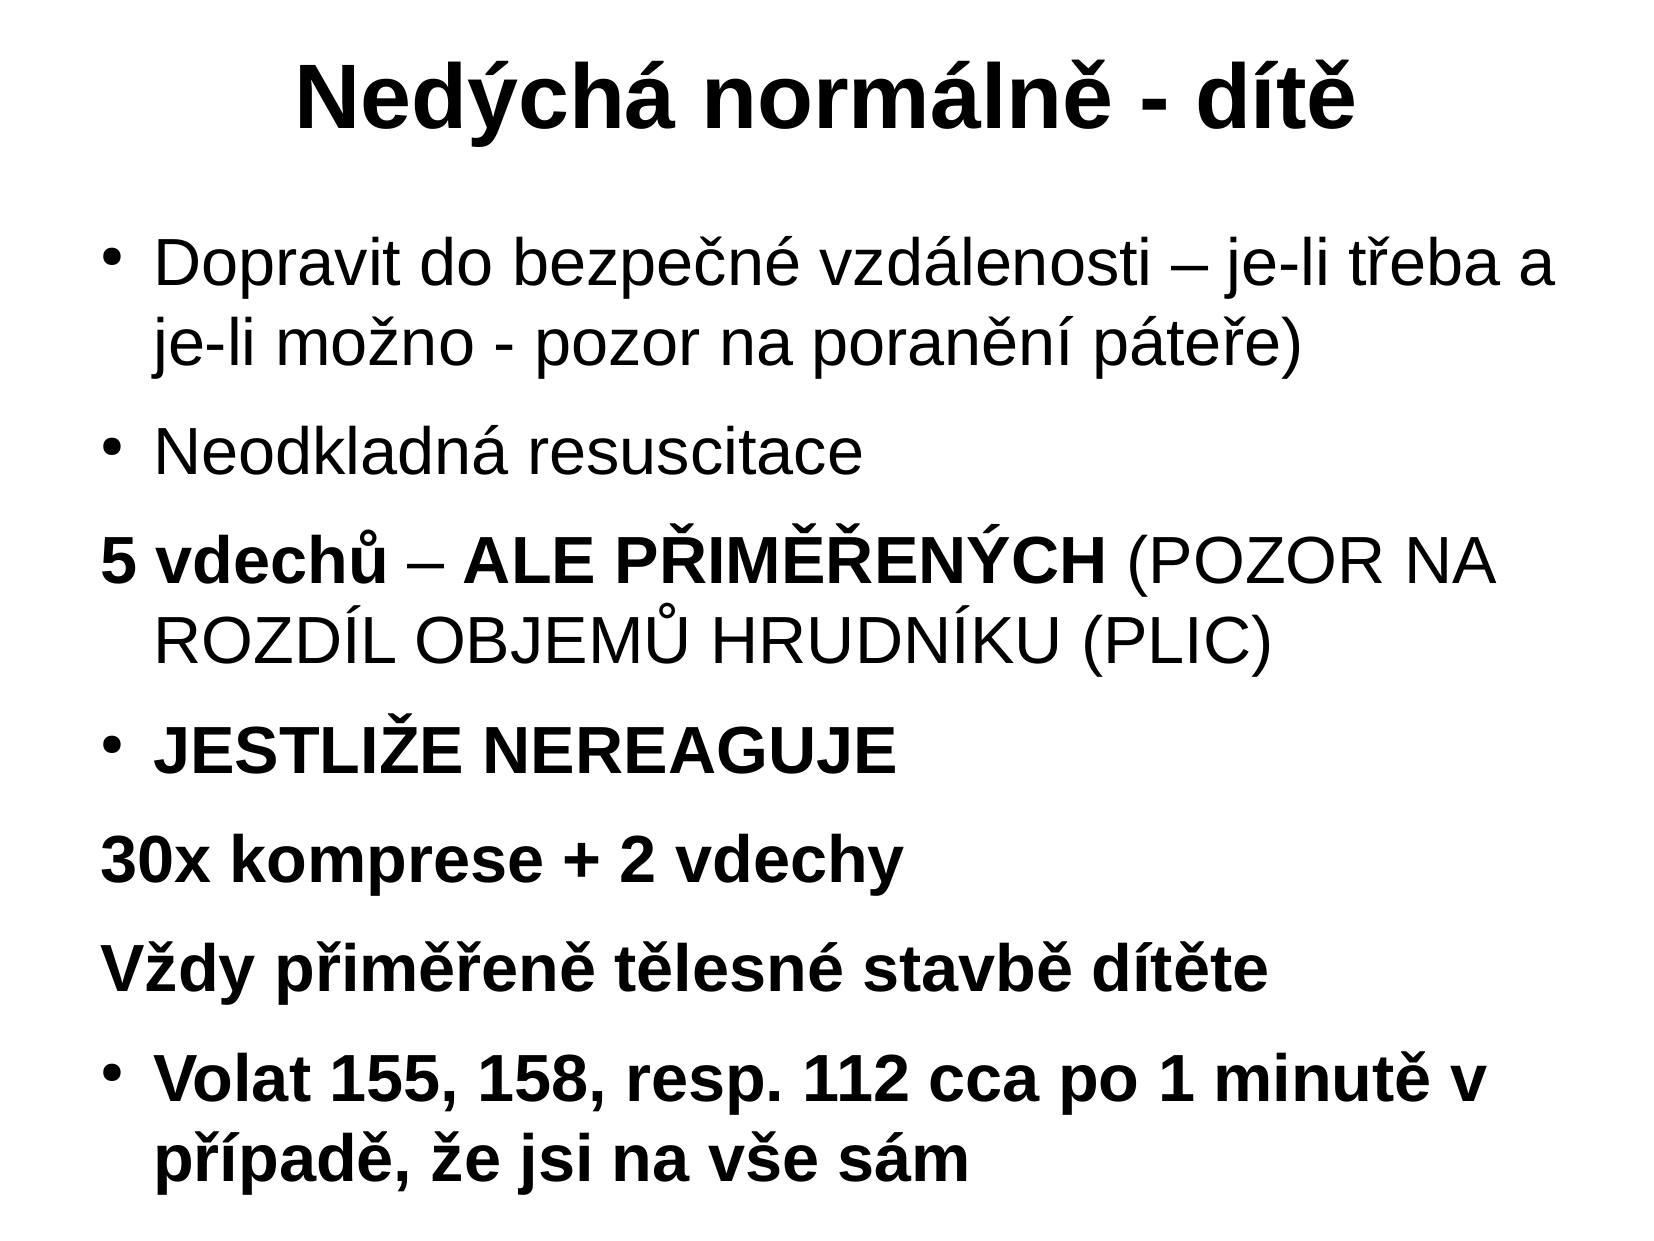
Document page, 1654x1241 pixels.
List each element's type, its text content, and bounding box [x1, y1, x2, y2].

list Dopravit do bezpečné vzdálenosti – je-li třeba a je-li možno - pozor na poranění páteře) Neodkladná resuscitace 5 vdechů – ALE PŘIMĚŘENÝCH (POZOR NA ROZDÍL OBJEMŮ HRUDNÍKU (PLIC) JESTLIŽE NEREAGUJE 30x komprese + 2 vdechy Vždy přiměřeně tělesné stavbě dítěte Volat 155, 158, resp. 112 cca po 1 minutě v případě, že jsi na vše sám [82, 218, 1572, 1200]
title Nedýchá normálně - dítě [82, 0, 1572, 184]
